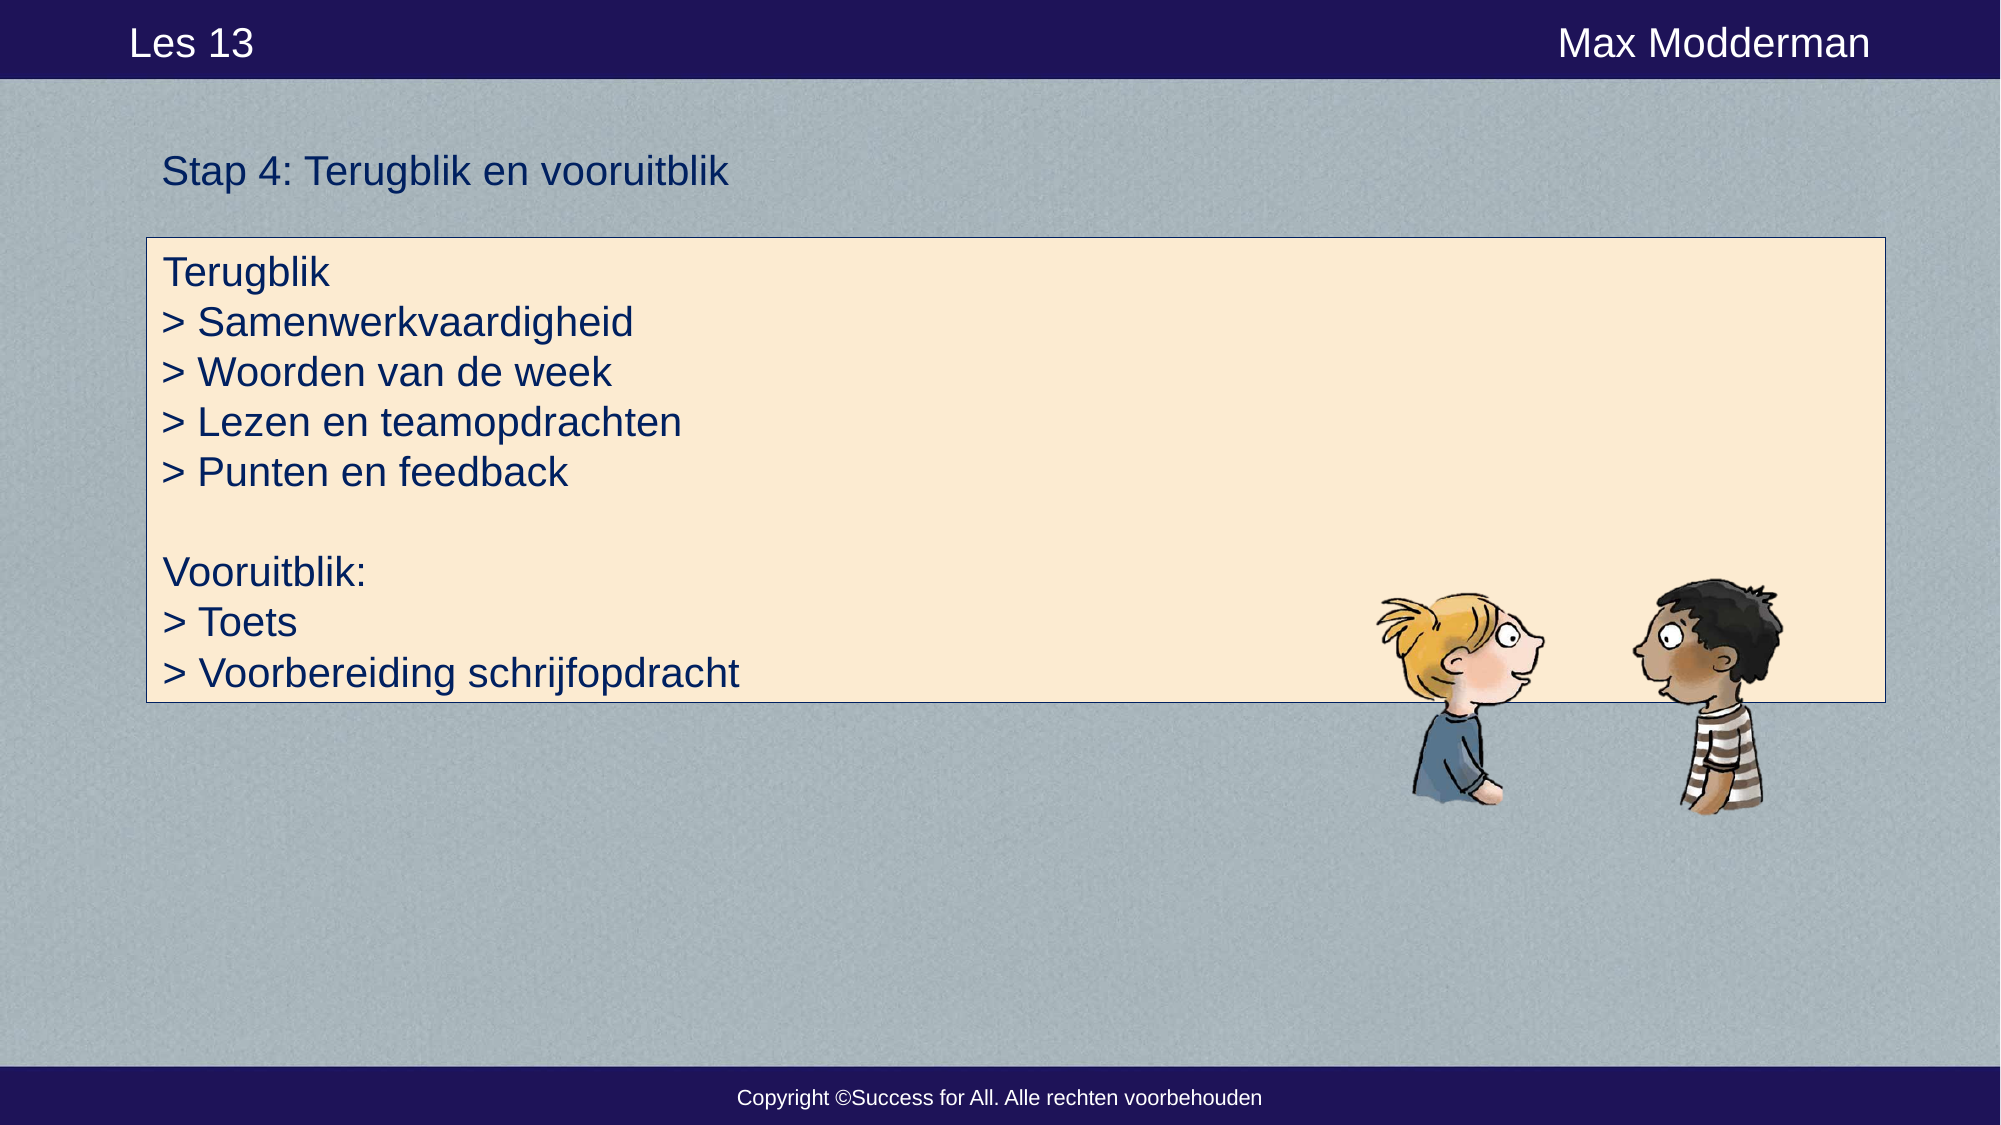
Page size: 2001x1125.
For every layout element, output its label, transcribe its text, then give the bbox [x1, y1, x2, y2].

text_box Terugblik > Samenwerkvaardigheid > Woorden van de week > Lezen en teamopdrachten > Punten en feedback Vooruitblik: > Toets > Voorbereiding schrijfopdracht [146, 237, 1886, 703]
text_box Stap 4: Terugblik en vooruitblik [146, 136, 939, 201]
text_box Copyright ©Success for All. Alle rechten voorbehouden [0, 1076, 2000, 1125]
text_box Max Modderman [999, 8, 1886, 123]
text_box Les 13 [114, 8, 354, 73]
picture [0, 0, 2001, 1125]
